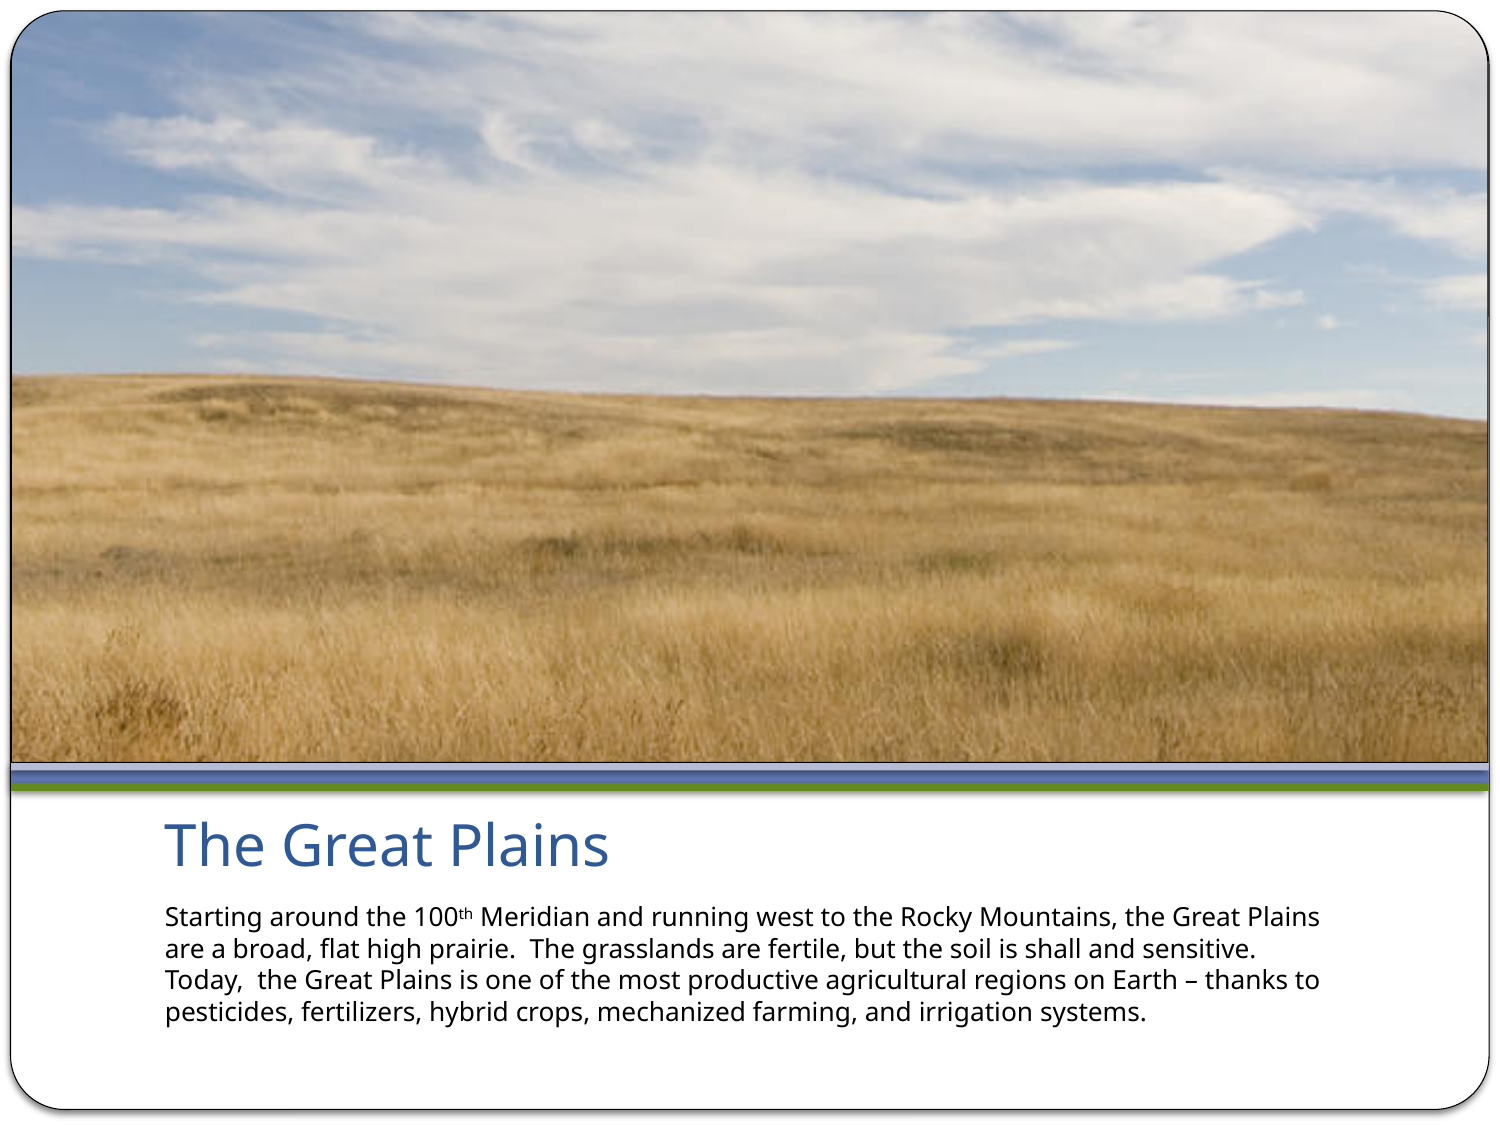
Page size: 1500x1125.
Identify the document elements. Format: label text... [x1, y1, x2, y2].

picture [10, 10, 1489, 763]
list Starting around the 100th Meridian and running west to the Rocky Mountains, the Great Plains are a broad, flat high prairie. The grasslands are fertile, but the soil is shall and sensitive. Today, the Great Plains is one of the most productive agricultural regions on Earth – thanks to pesticides, fertilizers, hybrid crops, mechanized farming, and irrigation systems. [150, 893, 1350, 1063]
title The Great Plains [150, 803, 1350, 890]
